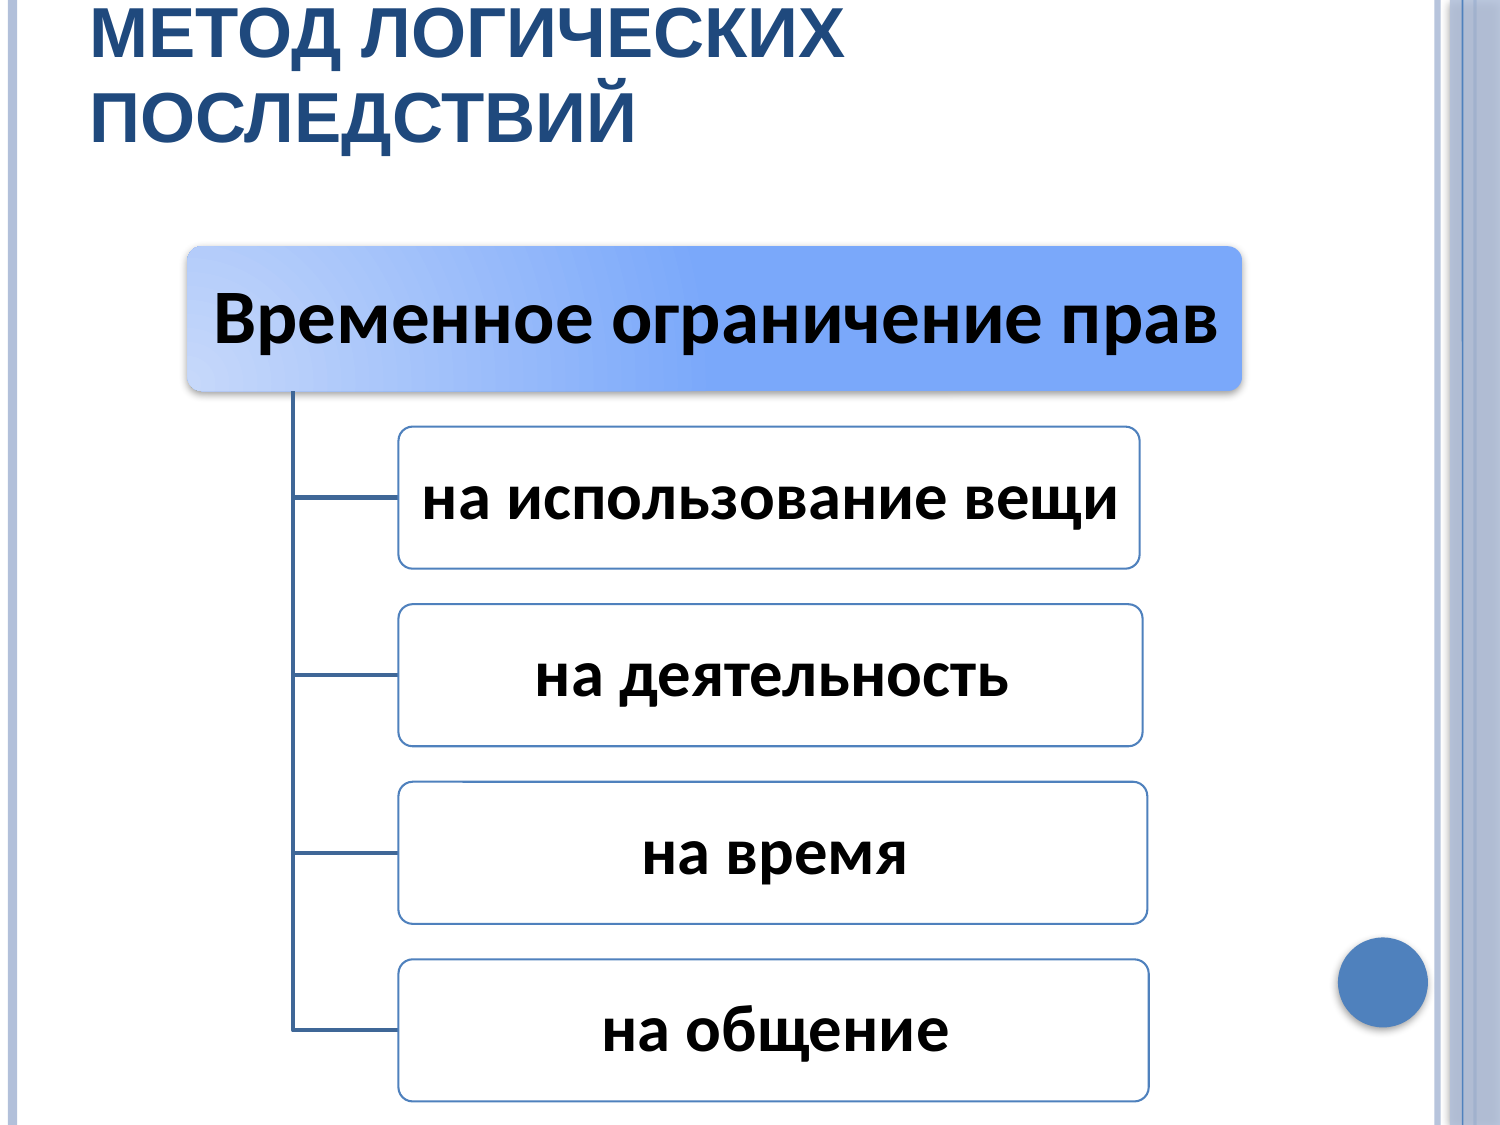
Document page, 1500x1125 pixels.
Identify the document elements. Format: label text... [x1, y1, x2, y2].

title Метод логических последствий [75, 23, 1300, 164]
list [0, 245, 1431, 1102]
